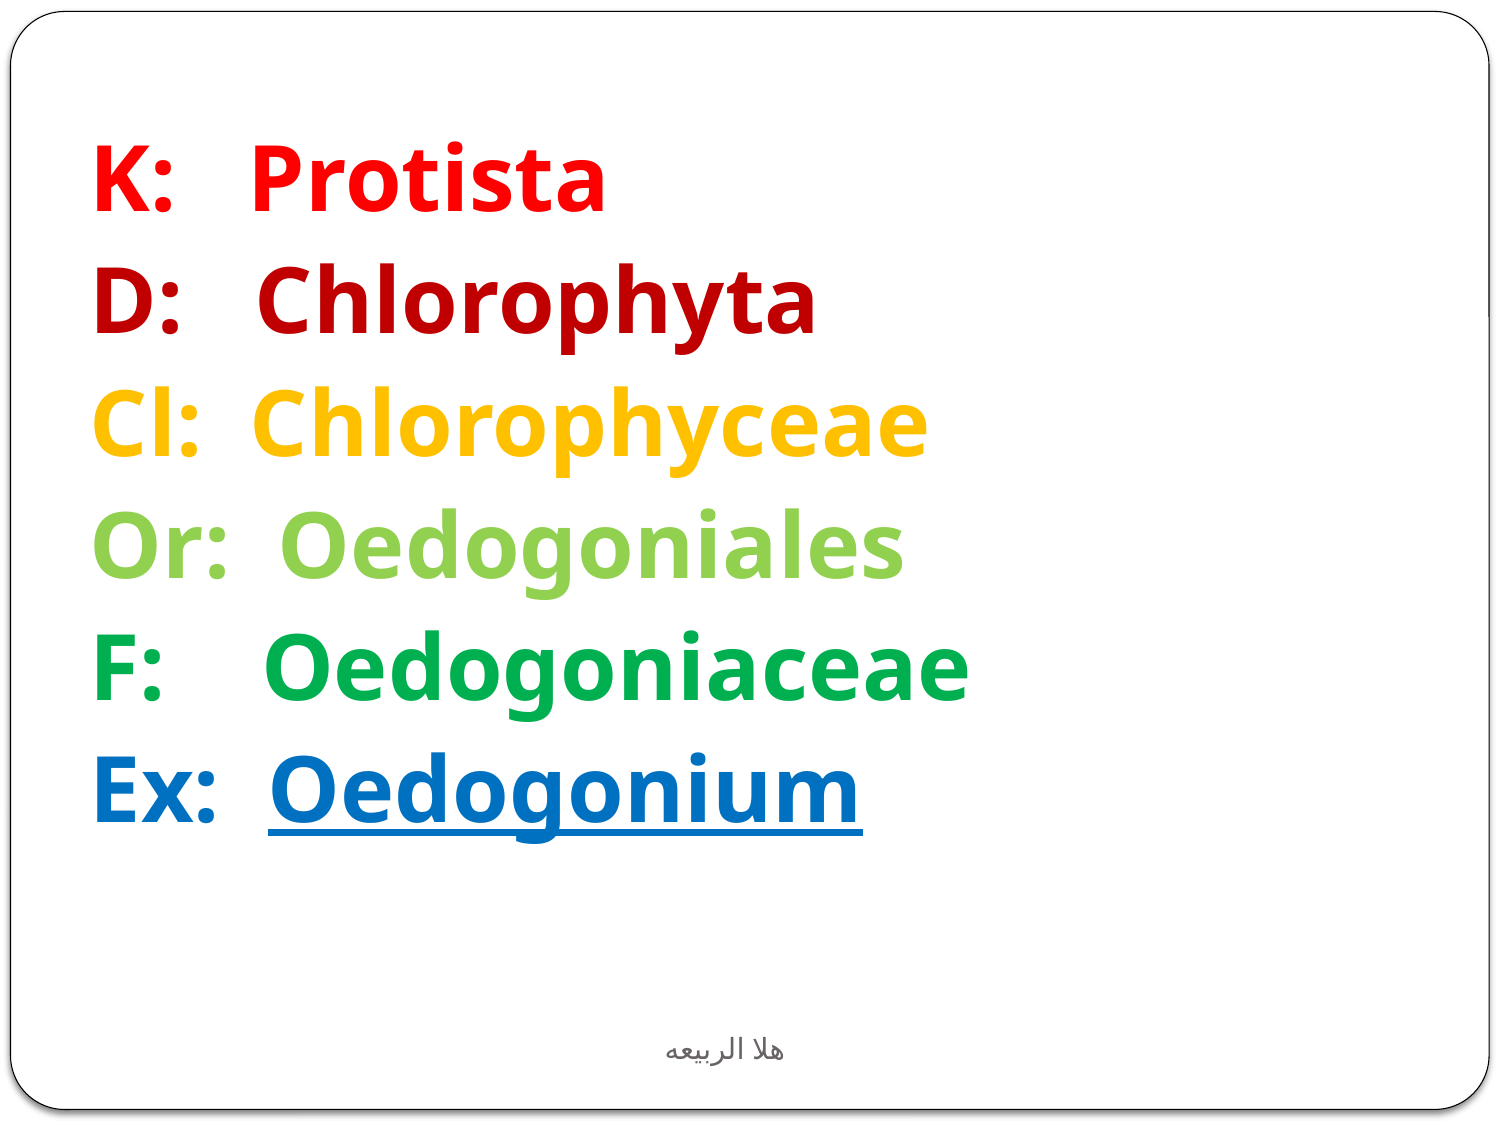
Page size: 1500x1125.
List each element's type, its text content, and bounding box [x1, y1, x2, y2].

footer هلا الربيعه [150, 1012, 800, 1088]
list K: Protista D: Chlorophyta Cl: Chlorophyceae Or: Oedogoniales F: Oedogoniaceae Ex: Oedogonium [75, 112, 1425, 1005]
